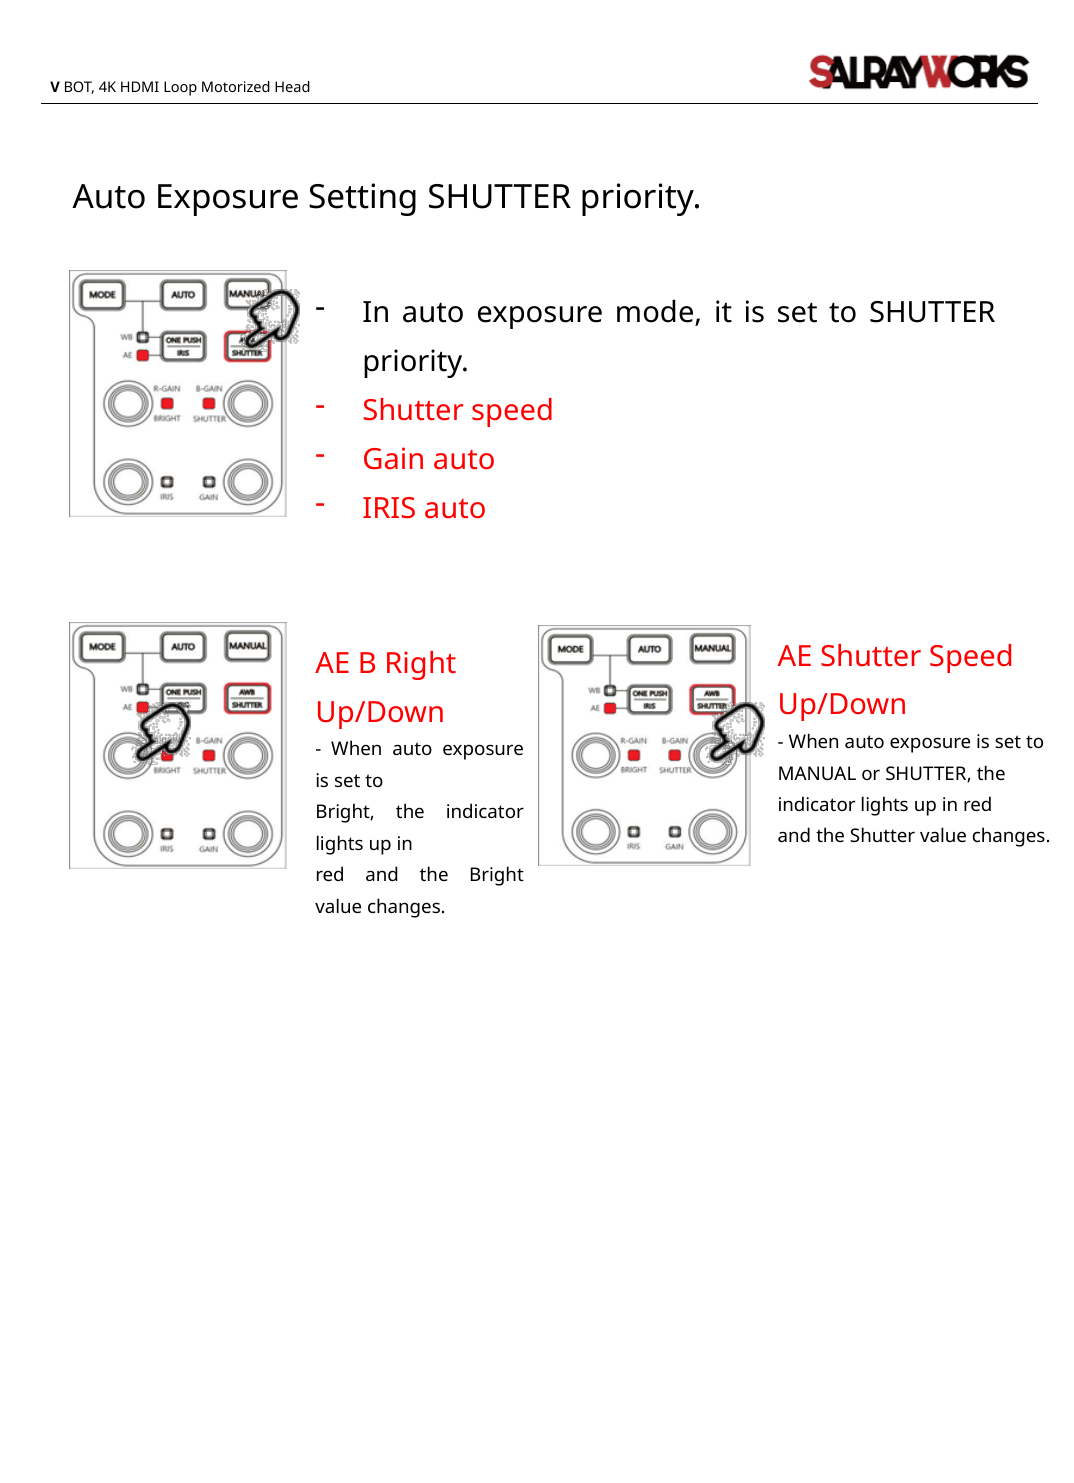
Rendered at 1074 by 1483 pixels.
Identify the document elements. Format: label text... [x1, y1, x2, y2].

text_box In auto exposure mode, it is set to SHUTTER priority. Shutter speed Gain auto IRIS auto [300, 272, 1012, 532]
picture [538, 625, 777, 866]
text_box Auto Exposure Setting SHUTTER priority. [57, 152, 718, 279]
picture [799, 39, 1035, 102]
text_box AE Shutter Speed Up/Down - When auto exposure is set to MANUAL or SHUTTER, the indicator lights up in red and the Shutter value changes. [777, 622, 1051, 879]
picture [69, 622, 287, 869]
picture [69, 270, 312, 517]
text_box AE B Right Up/Down - When auto exposure is set to Bright, the indicator lights up in red and the Bright value changes. [300, 622, 539, 925]
